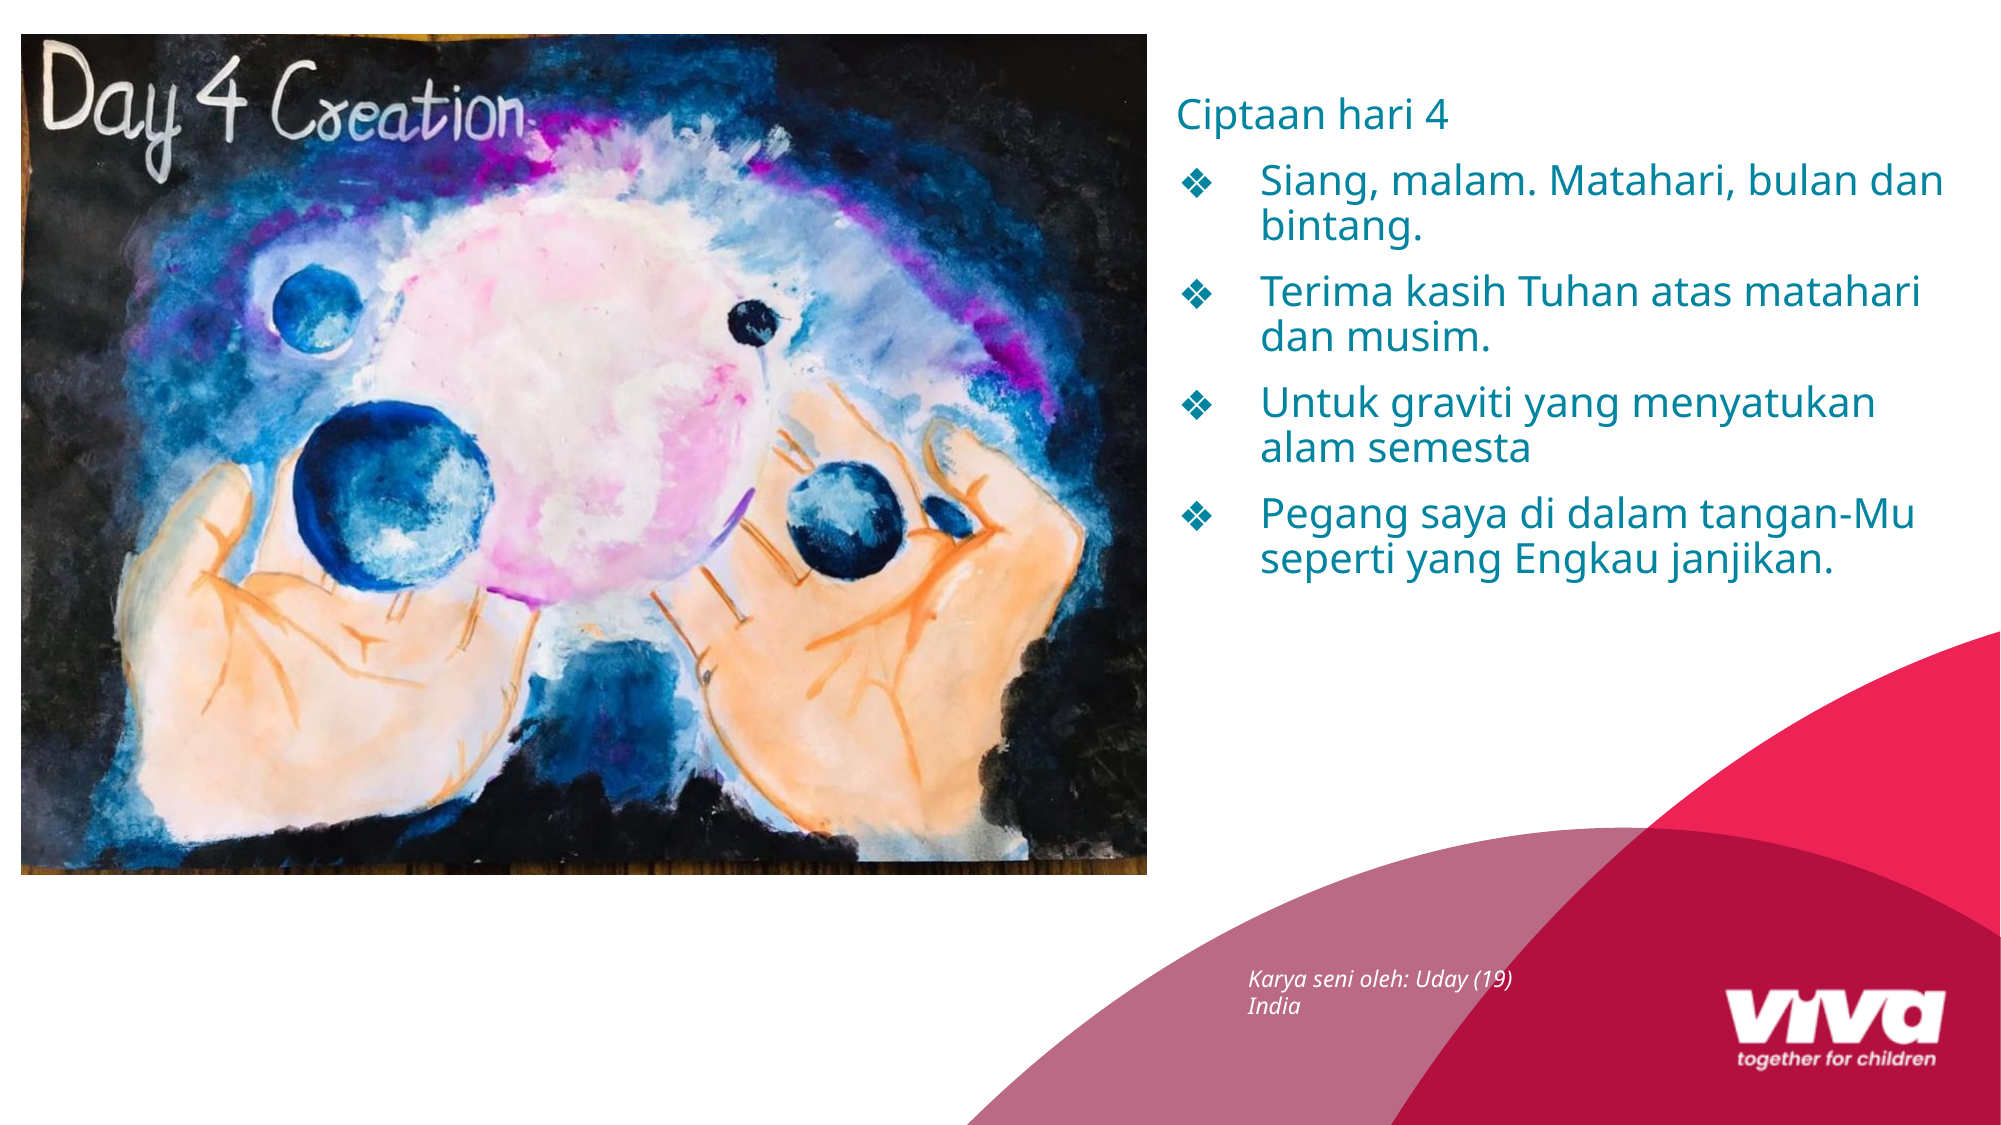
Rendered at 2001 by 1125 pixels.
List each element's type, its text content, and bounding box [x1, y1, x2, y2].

picture [1672, 936, 2000, 1125]
picture [20, 33, 1147, 875]
list Ciptaan hari 4 Siang, malam. Matahari, bulan dan bintang. Terima kasih Tuhan atas matahari dan musim. Untuk graviti yang menyatukan alam semesta Pegang saya di dalam tangan-Mu seperti yang Engkau janjikan. [1160, 86, 1963, 742]
text_box Karya seni oleh: Uday (19) India [1233, 957, 1562, 1000]
